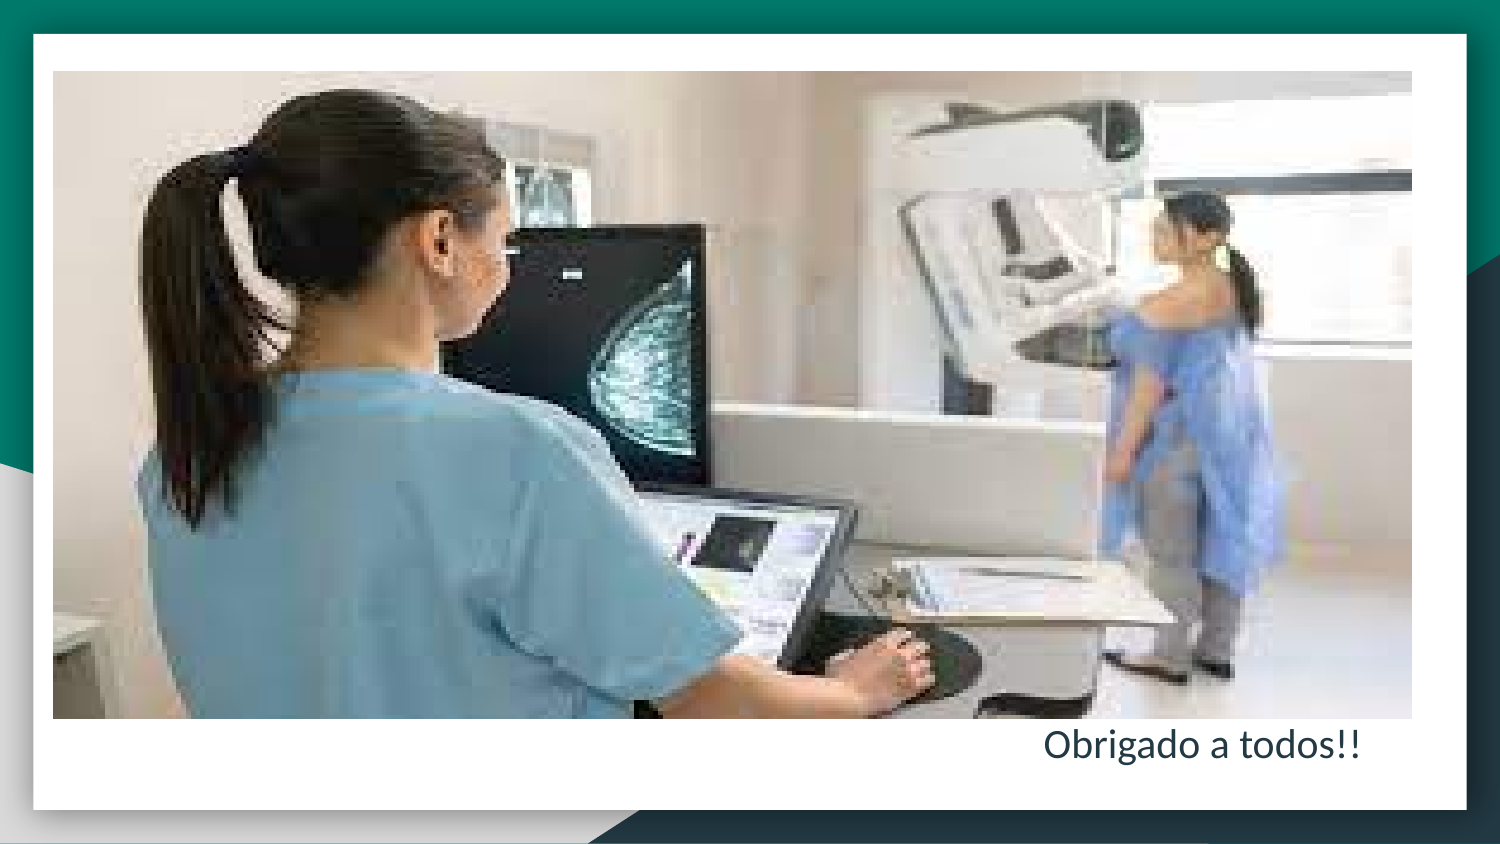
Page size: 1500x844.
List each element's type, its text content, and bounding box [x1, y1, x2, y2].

list Obrigado a todos!! [53, 682, 1436, 783]
picture [53, 71, 1412, 720]
